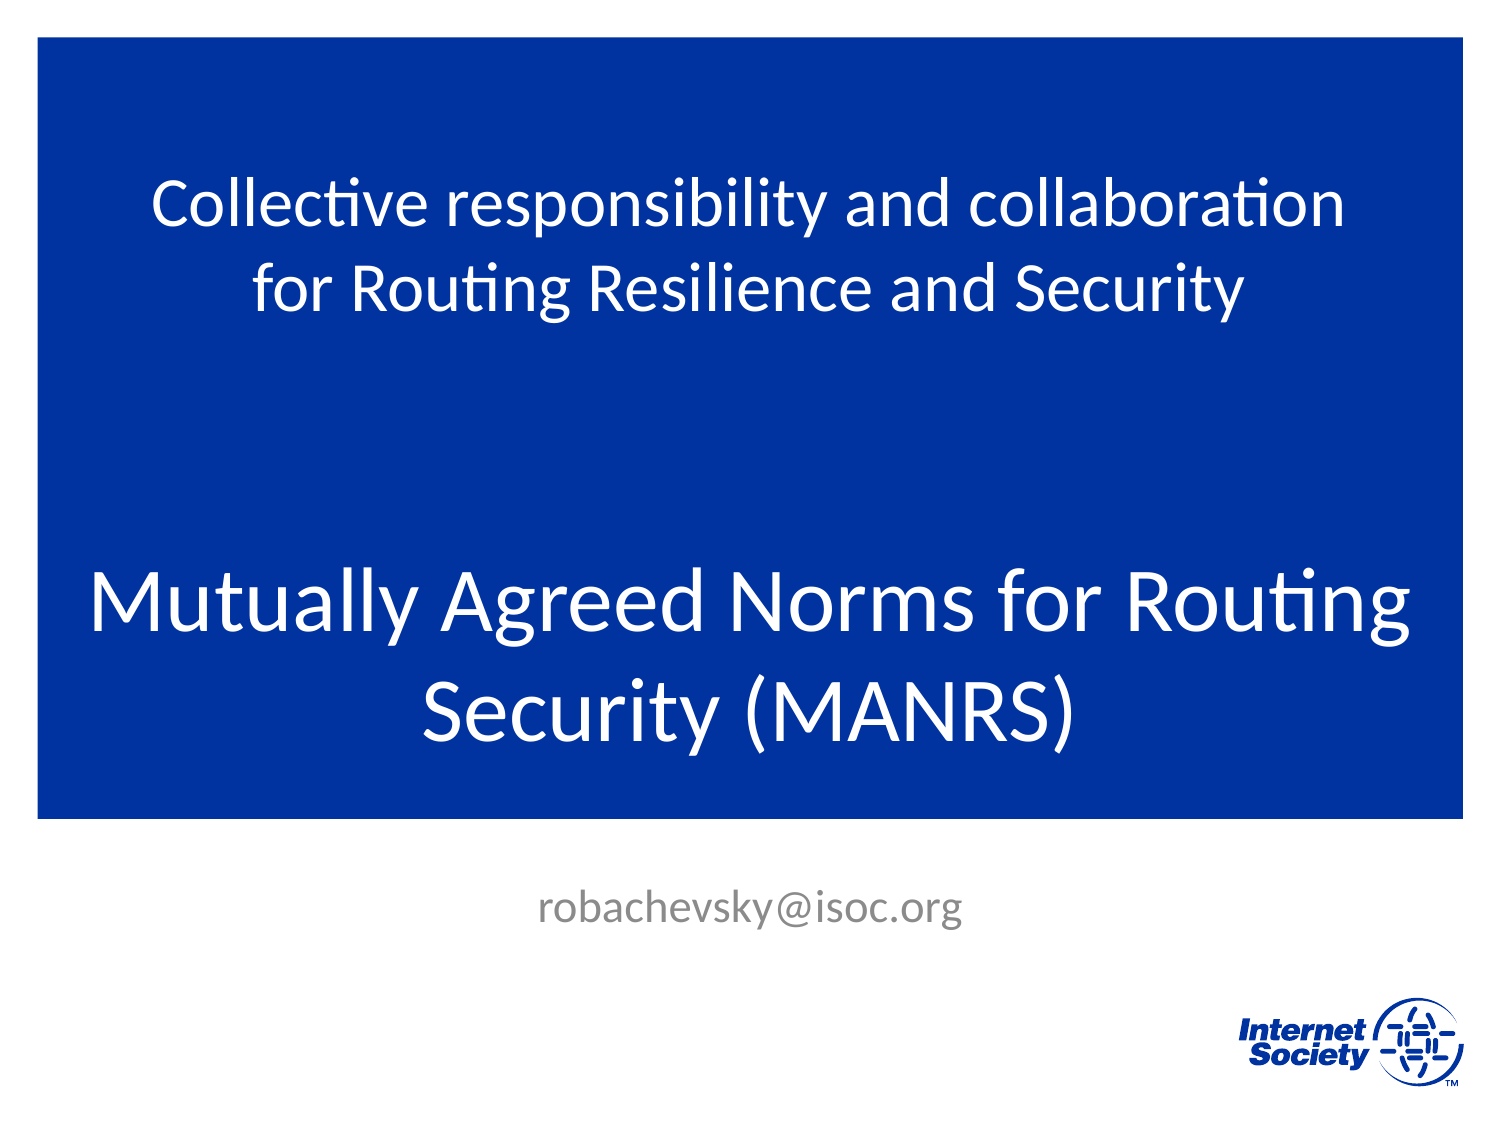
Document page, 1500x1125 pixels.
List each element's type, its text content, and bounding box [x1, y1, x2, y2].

text_box [35, 35, 1465, 821]
title Collective responsibility and collaboration for Routing Resilience and Security [112, 120, 1388, 362]
text_box robachevsky@isoc.org [37, 868, 1463, 940]
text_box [1238, 997, 1465, 1087]
subtitle Mutually Agreed Norms for Routing Security (MANRS) [37, 532, 1463, 819]
